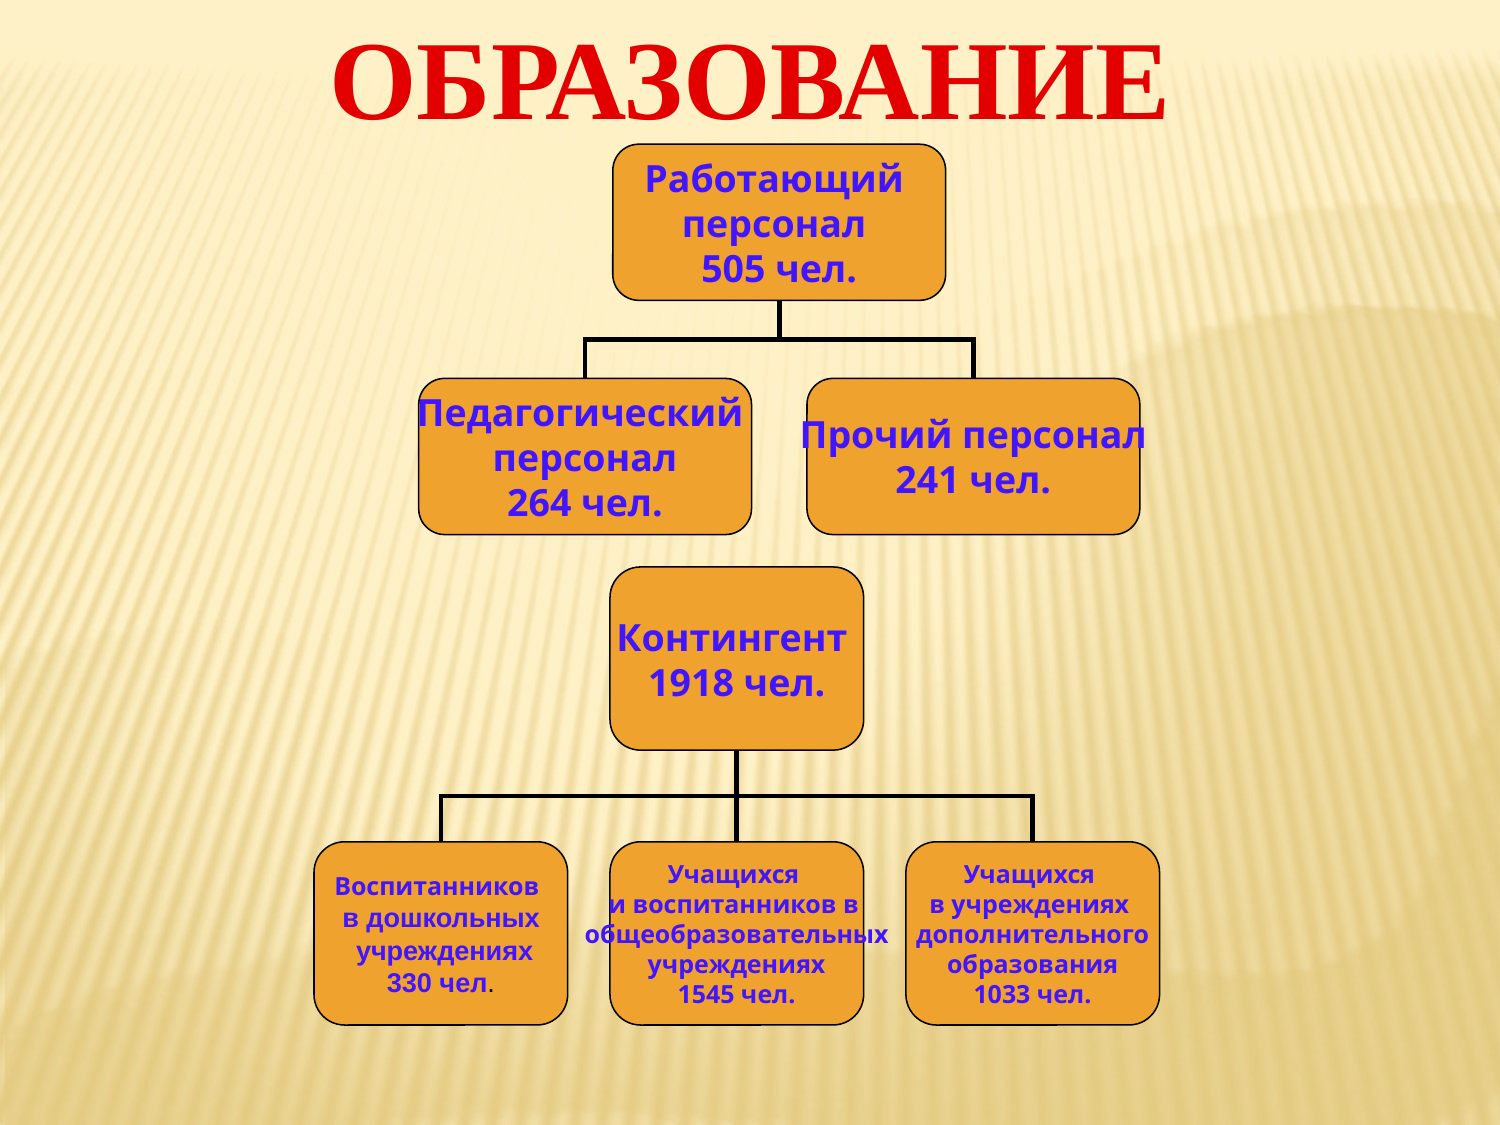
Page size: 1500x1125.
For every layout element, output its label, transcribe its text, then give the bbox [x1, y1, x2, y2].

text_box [418, 143, 1141, 535]
picture [0, 0, 1500, 1125]
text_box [313, 566, 1160, 1026]
text_box ОБРАЗОВАНИЕ [74, 0, 1425, 188]
